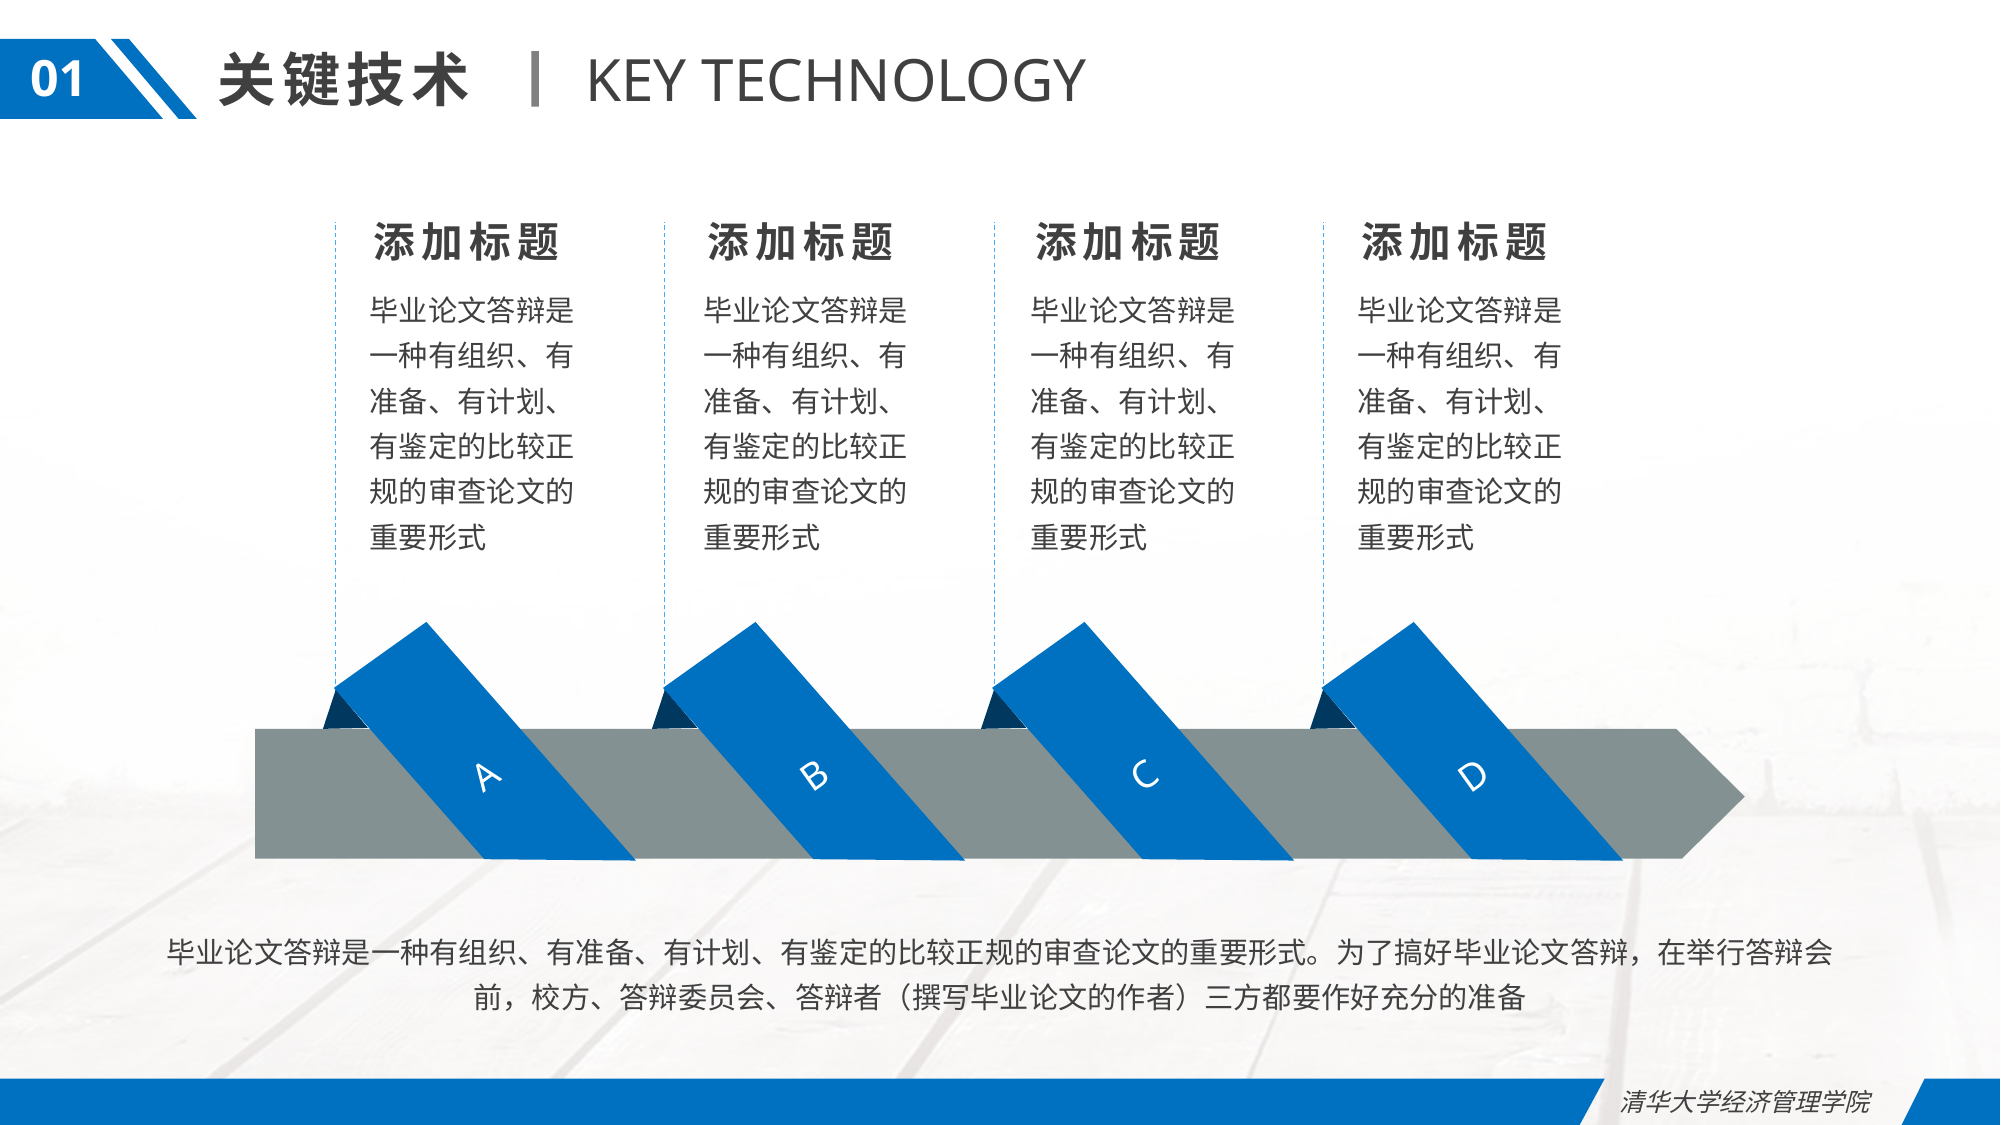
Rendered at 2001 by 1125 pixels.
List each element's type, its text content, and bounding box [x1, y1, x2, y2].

text_box [558, 727, 651, 860]
text_box [1545, 727, 1747, 860]
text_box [651, 616, 887, 933]
text_box [530, 50, 540, 108]
text_box [1216, 727, 1310, 860]
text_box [354, 208, 608, 566]
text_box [0, 1078, 2000, 1125]
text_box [322, 616, 558, 933]
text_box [0, 38, 197, 119]
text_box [1016, 208, 1269, 566]
text_box KEY TECHNOLOGY [570, 36, 1102, 121]
text_box 关键技术 [203, 36, 498, 121]
text_box 毕业论文答辩是一种有组织、有准备、有计划、有鉴定的比较正规的审查论文的重要形式。为了搞好毕业论文答辩，在举行答辩会前，校方、答辩委员会、答辩者（撰写毕业论文的作者）三方都要作好充分的准备 [143, 916, 1857, 1023]
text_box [1342, 208, 1596, 566]
text_box [253, 727, 322, 860]
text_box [980, 616, 1216, 933]
picture [0, 0, 2001, 1125]
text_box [1310, 616, 1545, 933]
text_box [688, 208, 941, 566]
text_box [887, 727, 980, 860]
